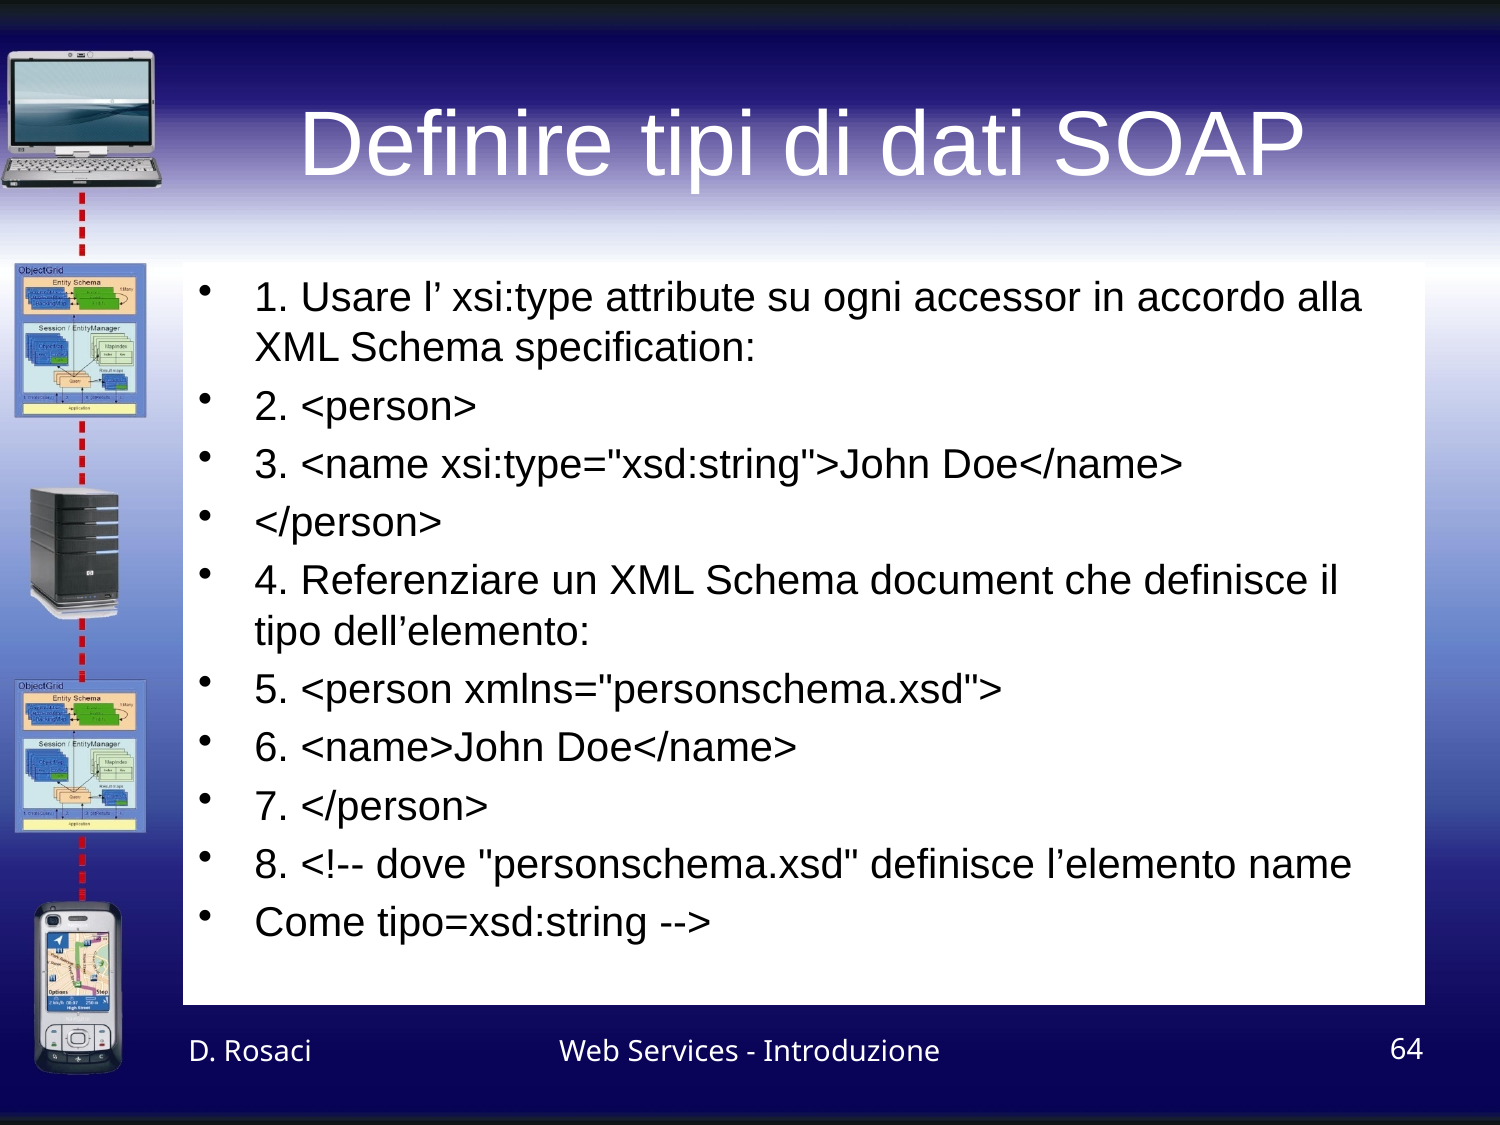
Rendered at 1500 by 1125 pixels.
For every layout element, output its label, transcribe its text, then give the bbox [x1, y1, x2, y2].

picture [0, 0, 1500, 1125]
title Definire tipi di dati SOAP [182, 44, 1426, 233]
list 1. Usare l’ xsi:type attribute su ogni accessor in accordo alla XML Schema specification: 2. <person> 3. <name xsi:type="xsd:string">John Doe</name> </person> 4. Referenziare un XML Schema document che definisce il tipo dell’elemento: 5. <person xmlns="personschema.xsd"> 6. <name>John Doe</name> 7. </person> 8. <!-- dove "personschema.xsd" definisce l’elemento name Come tipo=xsd:string --> [182, 262, 1426, 1006]
footer Web Services - Introduzione [512, 1024, 988, 1103]
slide_number D. Rosaci [74, 1024, 426, 1103]
